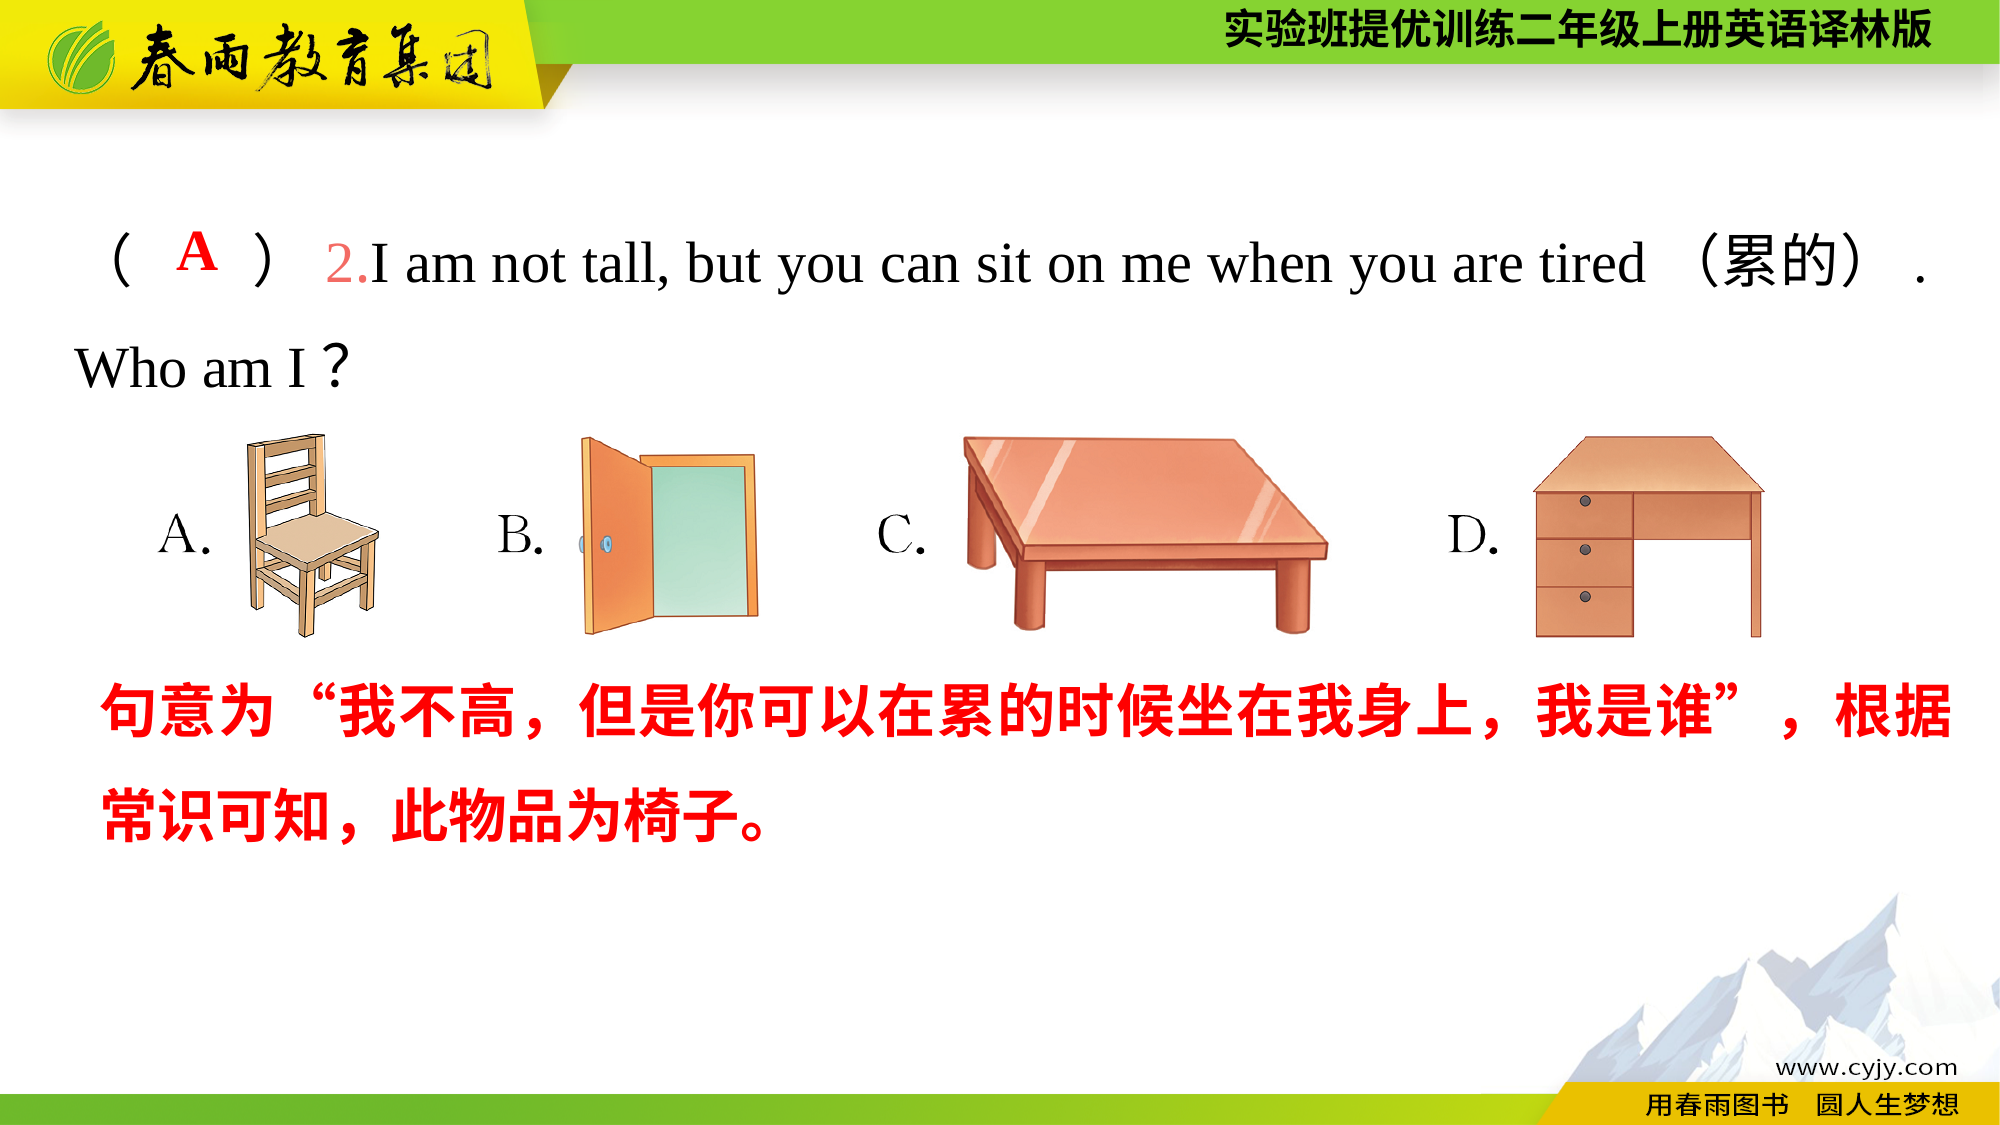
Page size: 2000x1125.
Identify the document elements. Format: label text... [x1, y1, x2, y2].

picture [0, 0, 2000, 1125]
text_box 句意为“我不高，但是你可以在累的时候坐在我身上，我是谁”，根据常识可知，此物品为椅子。 [84, 632, 1969, 858]
list （ ）2.I am not tall, but you can sit on me when you are tired（累的）. Who am I？ [59, 181, 1944, 396]
text_box A [161, 204, 234, 290]
